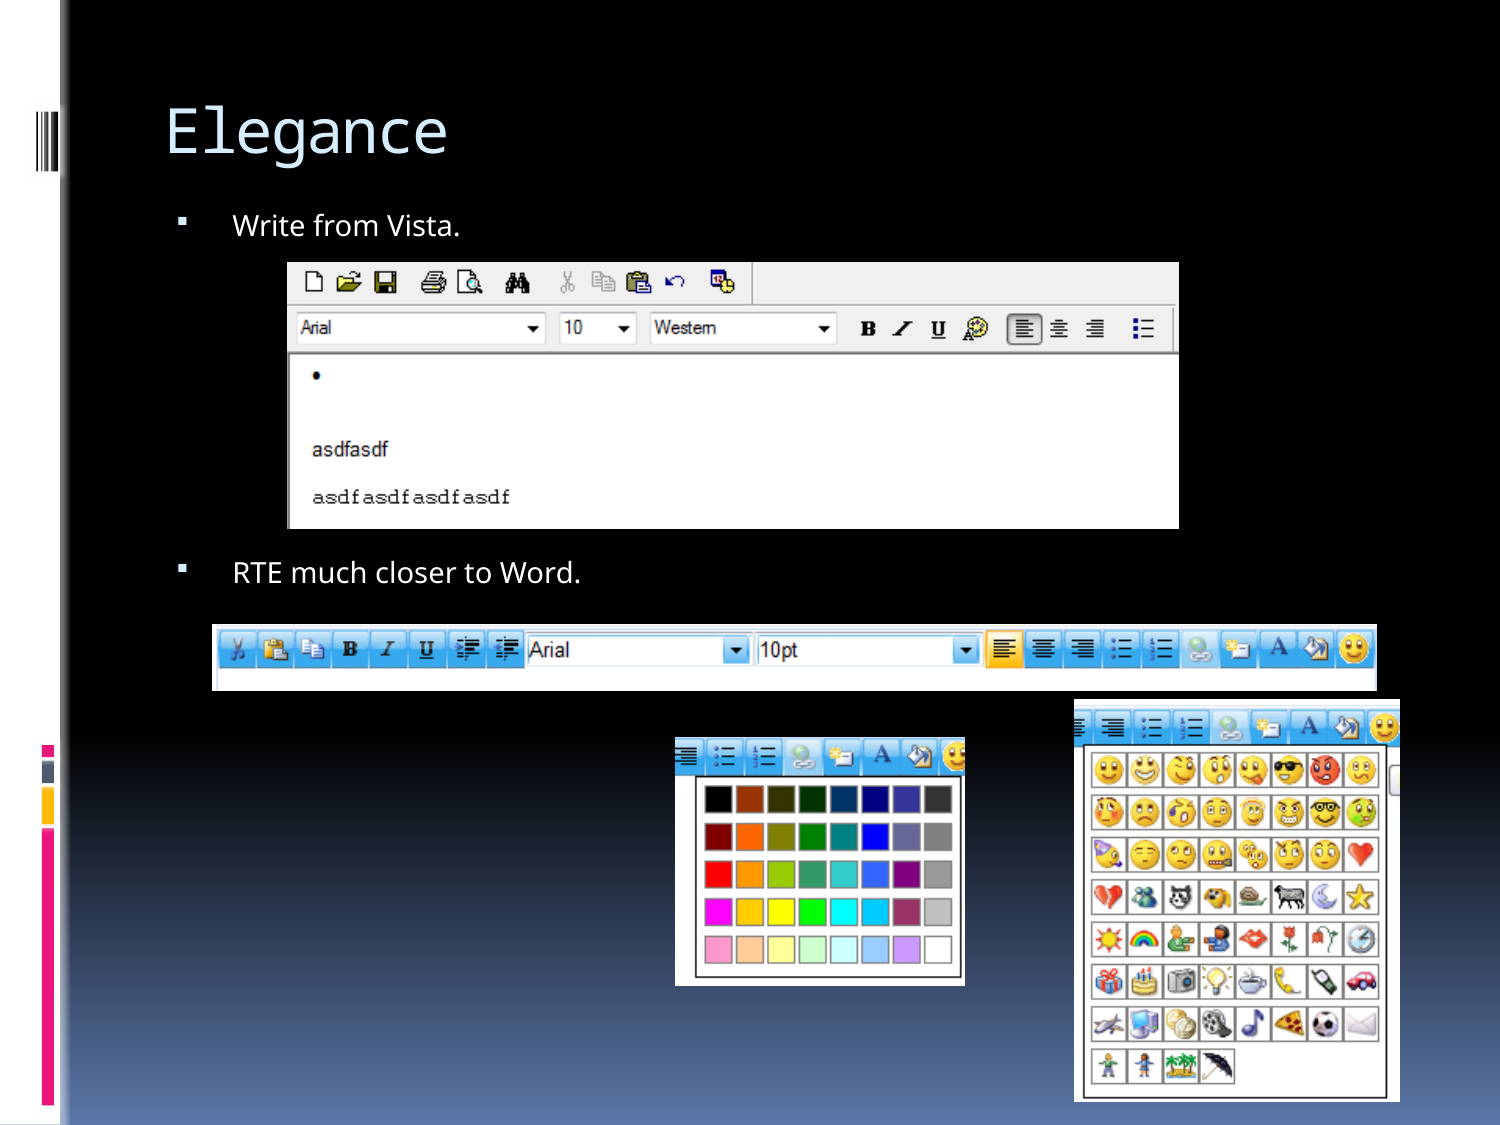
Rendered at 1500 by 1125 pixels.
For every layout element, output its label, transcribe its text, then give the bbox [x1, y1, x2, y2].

picture [287, 261, 1179, 529]
picture [212, 624, 1377, 692]
picture [1074, 699, 1401, 1102]
picture [674, 737, 965, 987]
title Elegance [150, 83, 1425, 200]
list Write from Vista. RTE much closer to Word. [150, 200, 1425, 1125]
